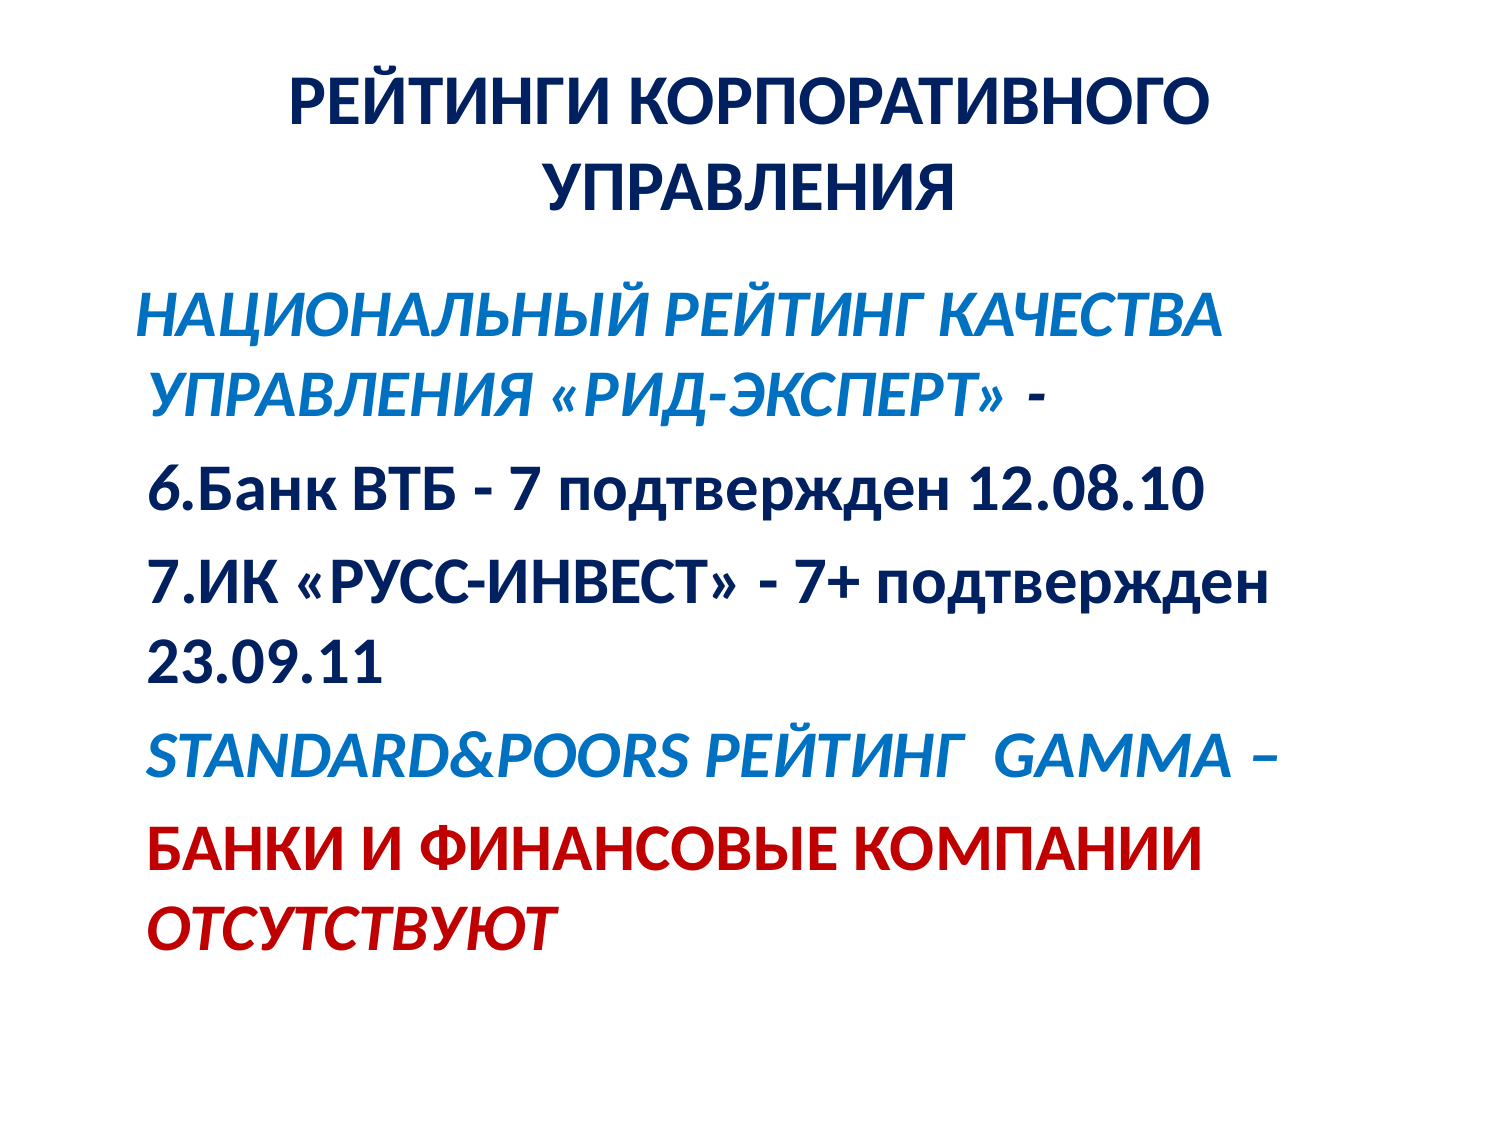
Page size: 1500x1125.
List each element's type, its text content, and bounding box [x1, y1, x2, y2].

list НАЦИОНАЛЬНЫЙ РЕЙТИНГ КАЧЕСТВА УПРАВЛЕНИЯ «РИД-ЭКСПЕРТ» - 6.Банк ВТБ - 7 подтвержден 12.08.10 7.ИК «РУСС-ИНВЕСТ» - 7+ подтвержден 23.09.11 STANDARD&POORS РЕЙТИНГ GAMMA – БАНКИ И ФИНАНСОВЫЕ КОМПАНИИ ОТСУТСТВУЮТ [75, 262, 1425, 1005]
title РЕЙТИНГИ КОРПОРАТИВНОГО УПРАВЛЕНИЯ [75, 45, 1425, 233]
